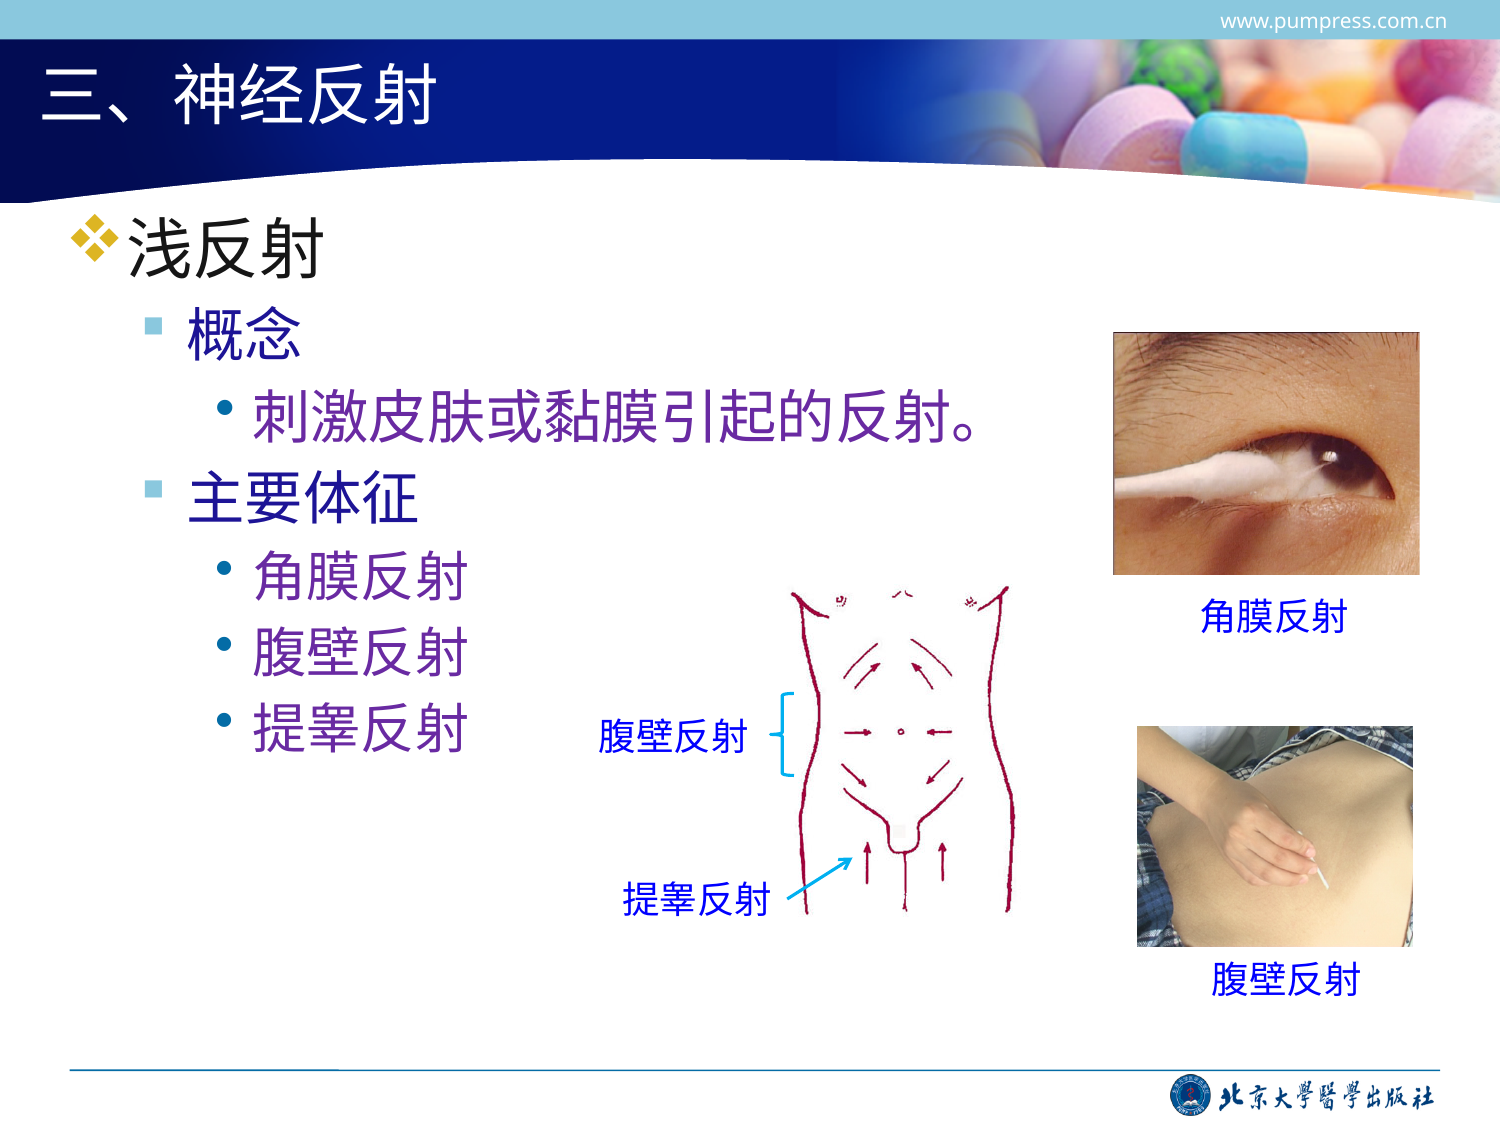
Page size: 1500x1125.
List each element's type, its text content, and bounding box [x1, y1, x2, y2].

picture [0, 40, 1500, 203]
picture [1170, 1074, 1436, 1118]
list 浅反射 概念 刺激皮肤或黏膜引起的反射。 主要体征 角膜反射 腹壁反射 提睾反射 [49, 198, 1463, 1026]
slide_number www.pumpress.com.cn [1024, 0, 1463, 38]
title 三、神经反射 [23, 46, 1349, 140]
picture [1137, 726, 1413, 947]
text_box 腹壁反射 [583, 705, 764, 765]
picture [782, 575, 1030, 928]
picture [1112, 332, 1420, 575]
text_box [788, 857, 853, 900]
text_box 角膜反射 [1184, 585, 1365, 646]
text_box 提睾反射 [607, 869, 776, 929]
text_box 腹壁反射 [1196, 955, 1377, 1009]
